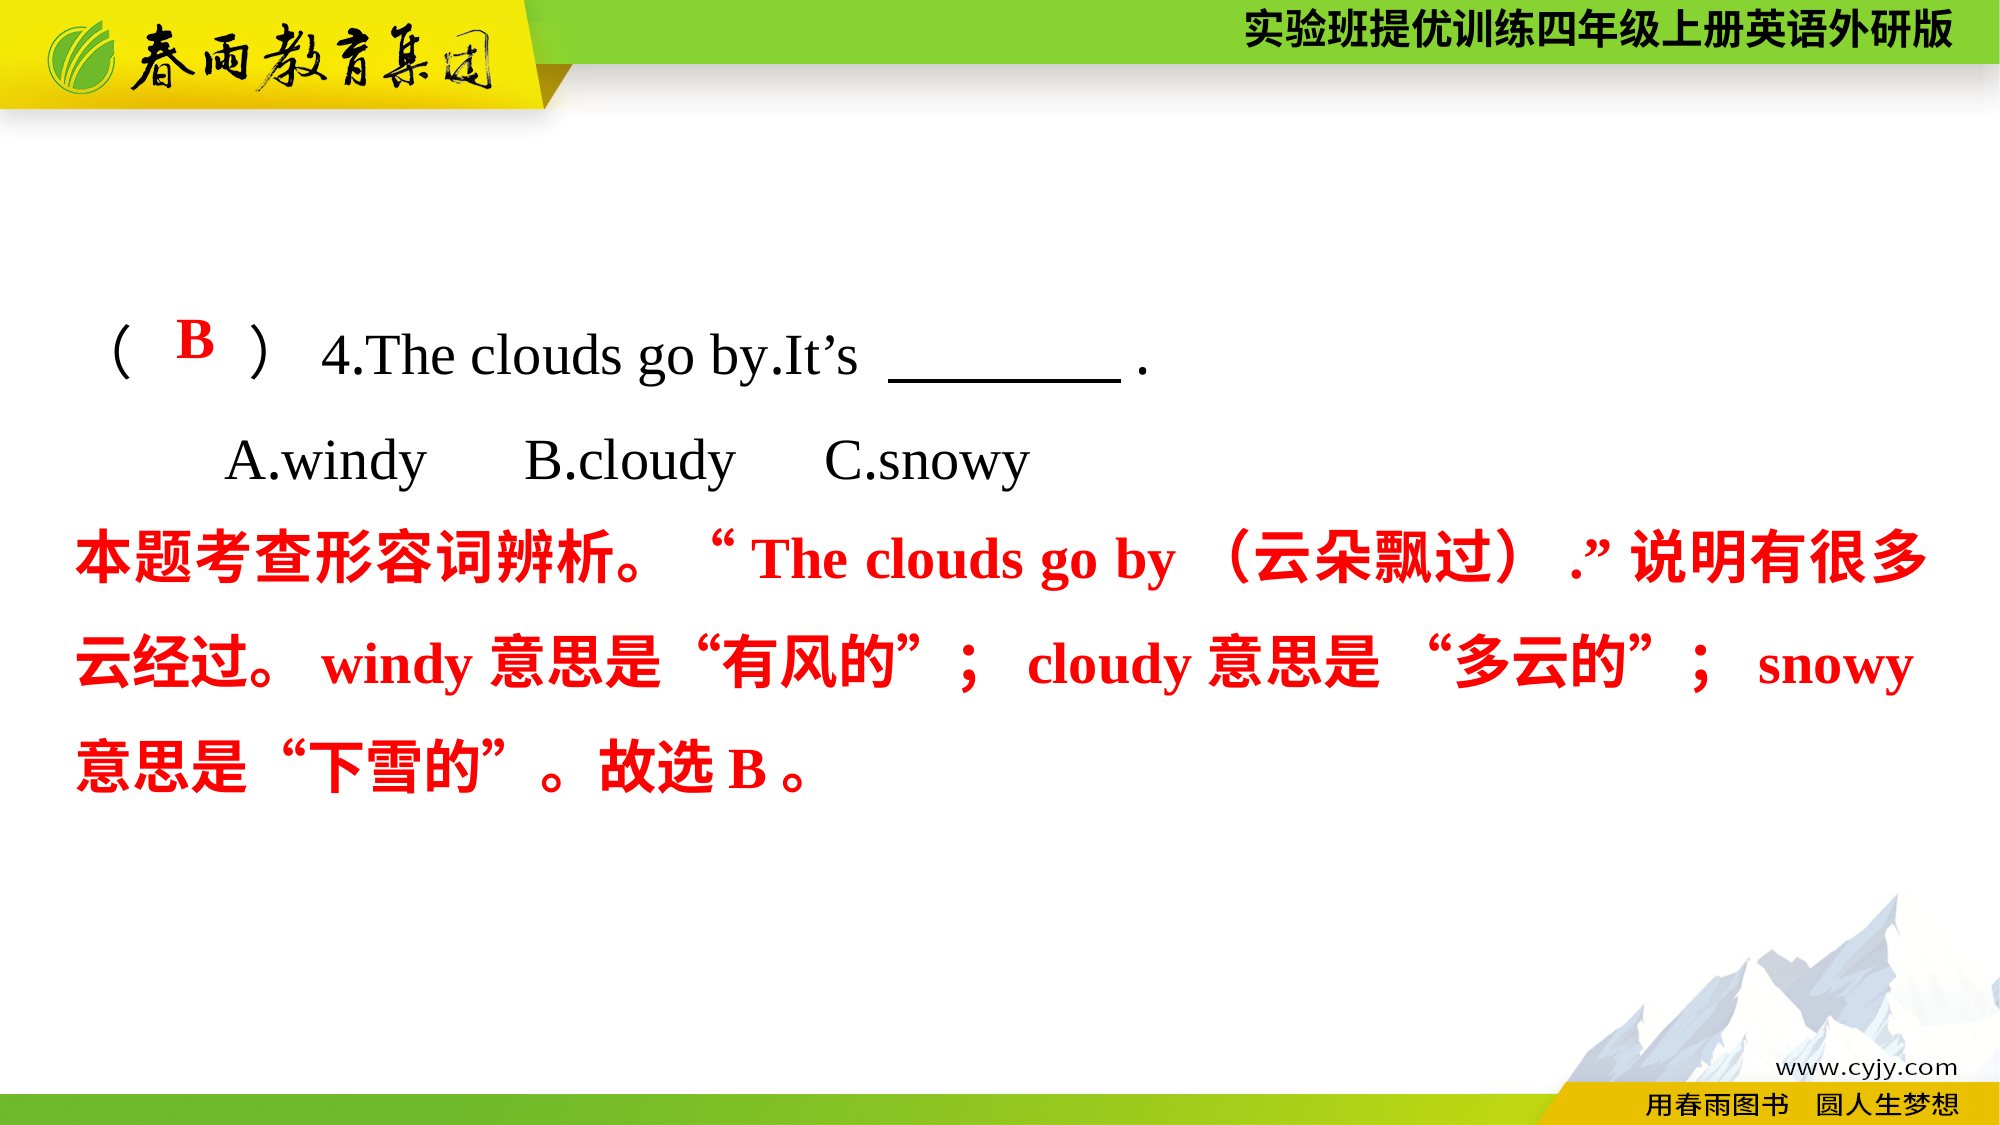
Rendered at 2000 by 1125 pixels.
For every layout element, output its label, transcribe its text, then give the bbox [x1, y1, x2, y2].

text_box B [161, 292, 231, 378]
picture [0, 0, 2000, 1125]
list （ ）4.The clouds go by.It’s . A.windy B.cloudy C.snowy [59, 273, 1944, 477]
text_box 本题考查形容词辨析。“The clouds go by（云朵飘过）.”说明有很多云经过。windy意思是“有风的”；cloudy意思是 “多云的”；snowy意思是“下雪的”。故选B。 [59, 477, 1944, 808]
